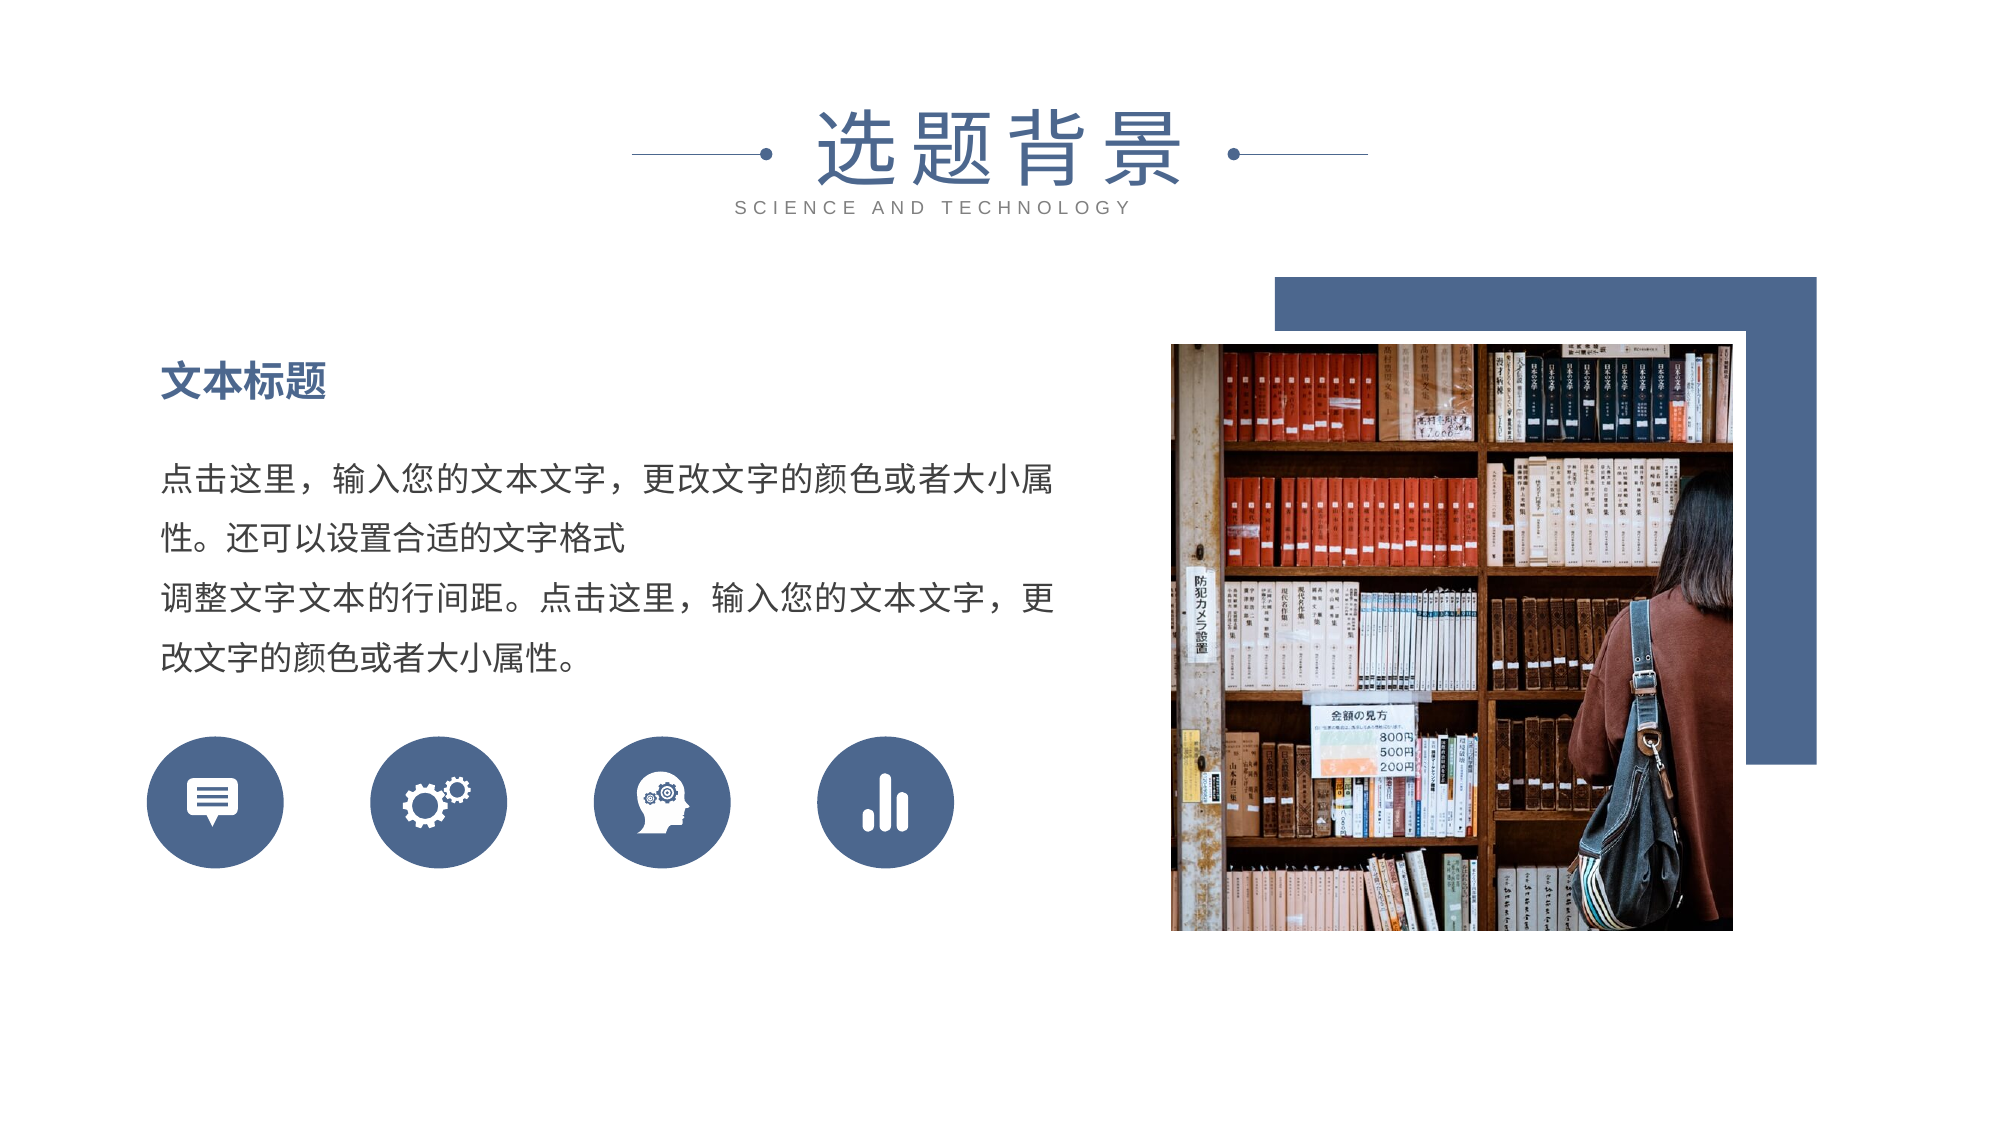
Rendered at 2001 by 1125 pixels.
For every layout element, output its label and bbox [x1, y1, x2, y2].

text_box [817, 736, 955, 869]
text_box [146, 736, 284, 869]
text_box [370, 736, 508, 869]
text_box [0, 0, 2000, 1125]
text_box [593, 736, 731, 869]
